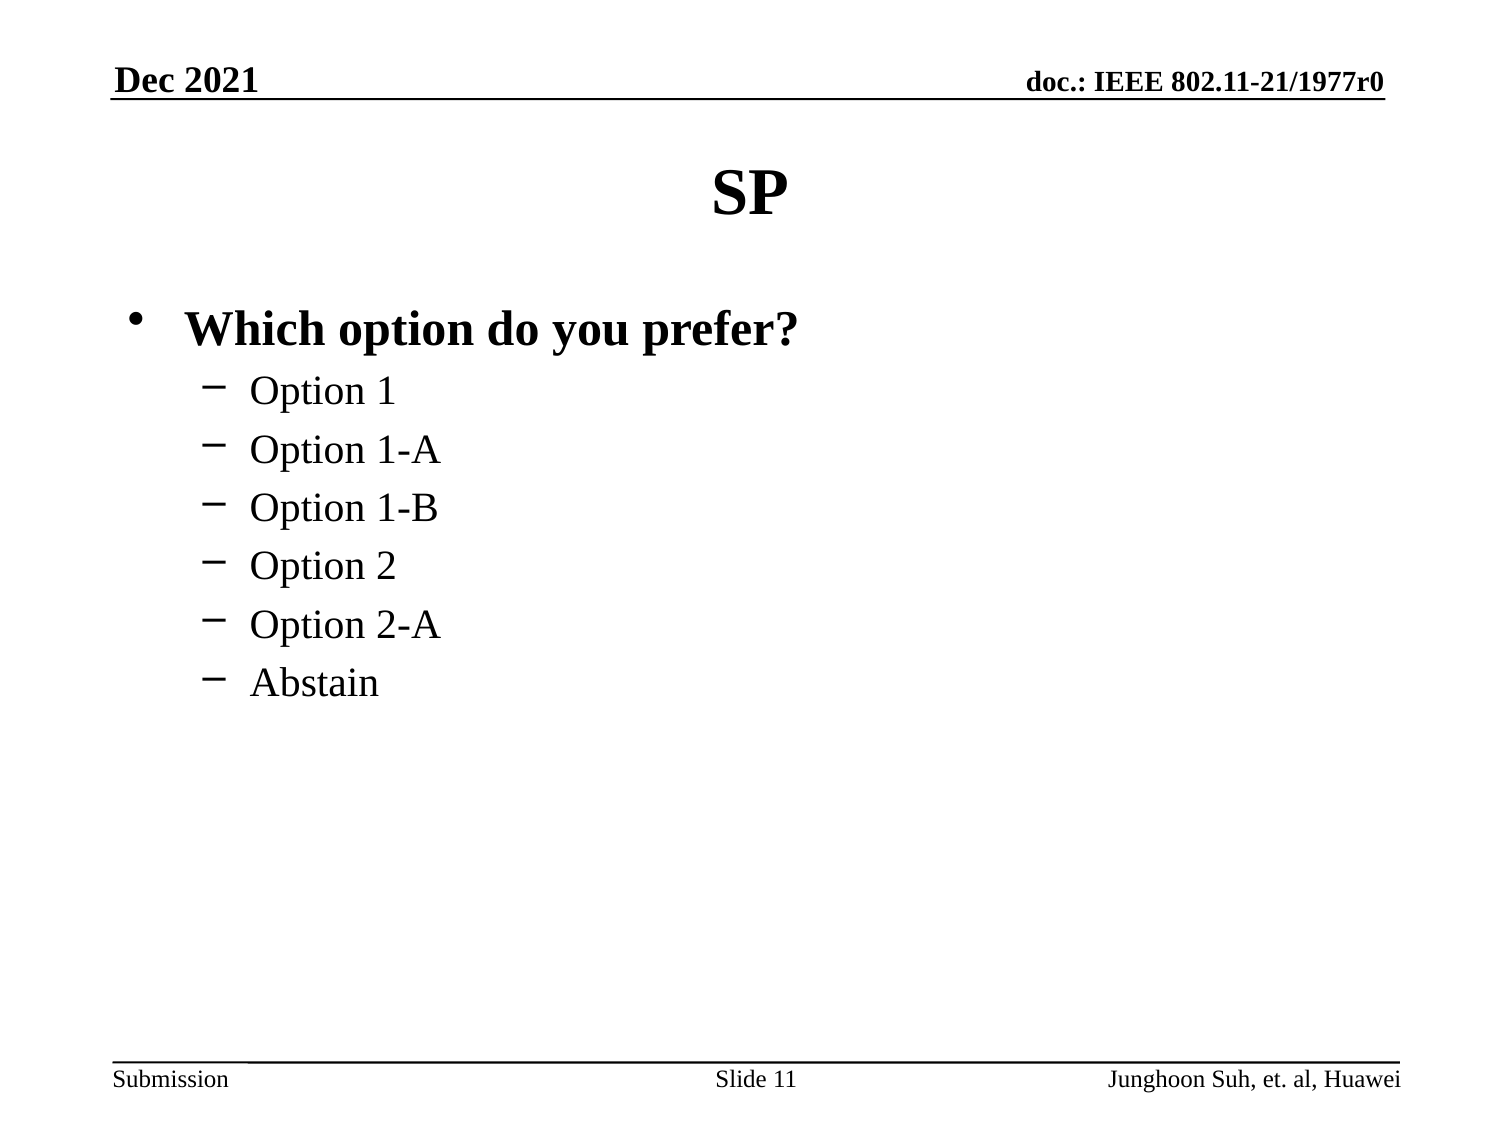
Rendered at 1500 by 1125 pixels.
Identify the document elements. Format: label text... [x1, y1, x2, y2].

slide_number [114, 54, 265, 101]
footer Junghoon Suh, et. al, Huawei [1104, 1061, 1402, 1093]
title SP [112, 112, 1388, 263]
list Which option do you prefer? Option 1 Option 1-A Option 1-B Option 2 Option 2-A Abstain [112, 287, 1388, 1000]
slide_number Slide 11 [712, 1061, 800, 1093]
